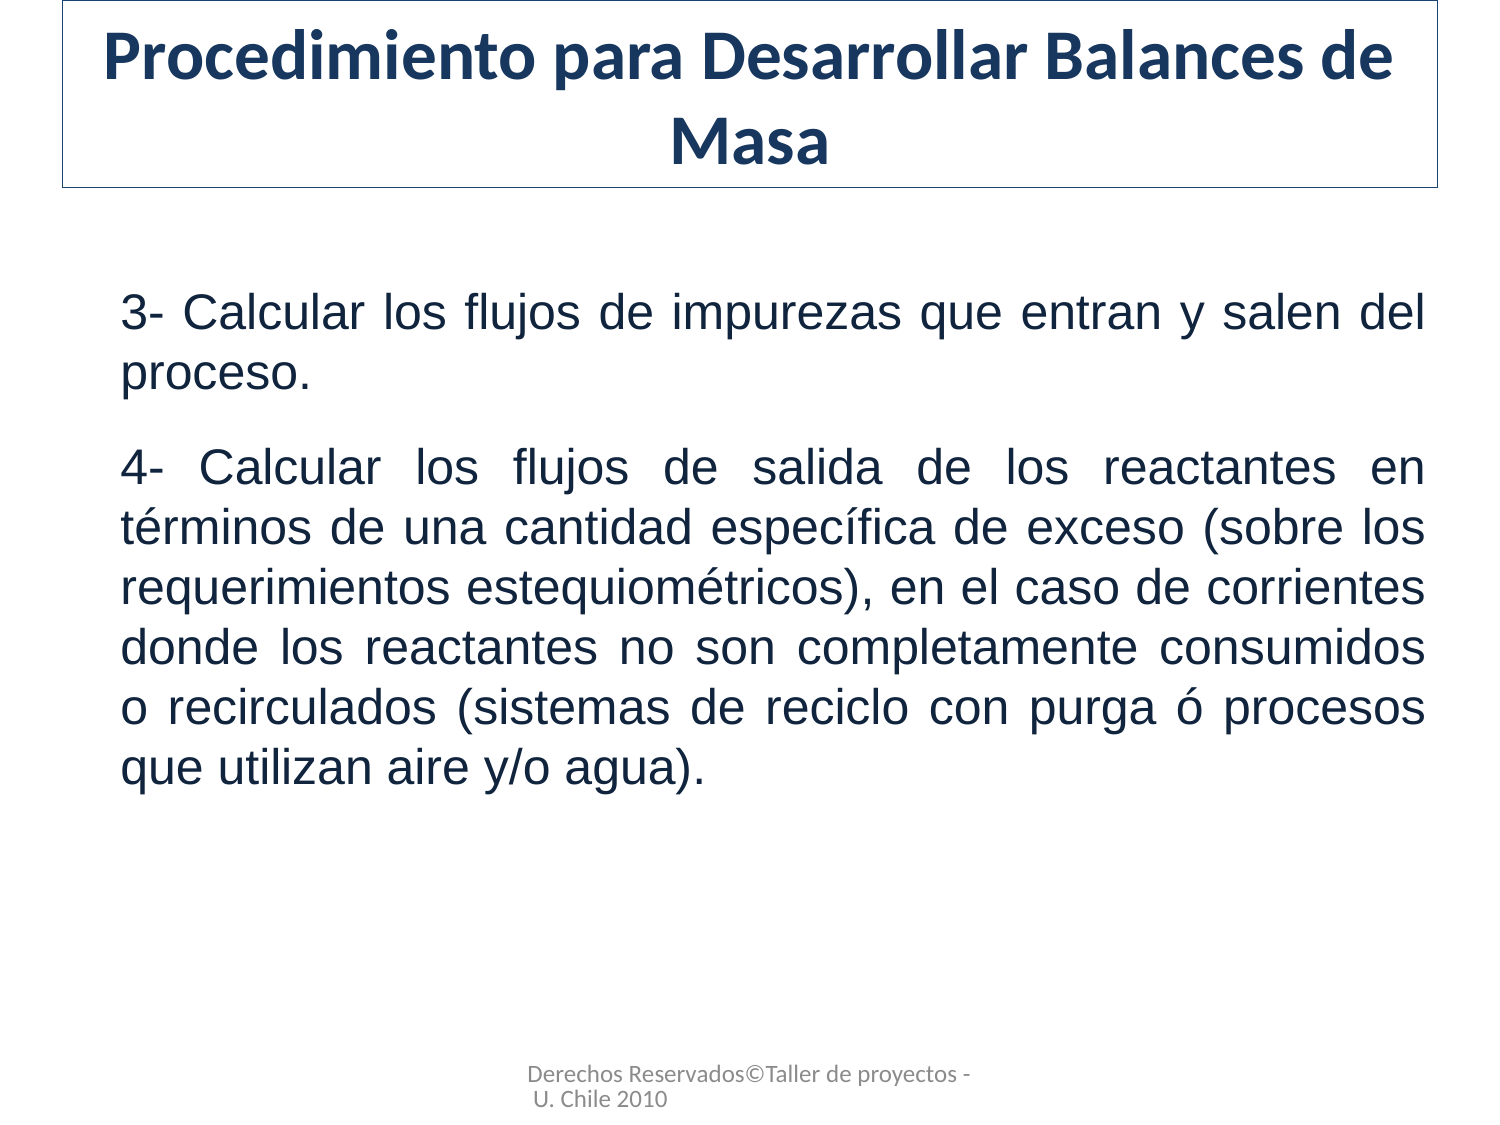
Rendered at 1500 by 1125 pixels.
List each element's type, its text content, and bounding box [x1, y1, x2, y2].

text_box 3- Calcular los flujos de impurezas que entran y salen del proceso. 4- Calcular los flujos de salida de los reactantes en términos de una cantidad específica de exceso (sobre los requerimientos estequiométricos), en el caso de corrientes donde los reactantes no son completamente consumidos o recirculados (sistemas de reciclo con purga ó procesos que utilizan aire y/o agua). [105, 272, 1442, 802]
footer Derechos Reservados©Taller de proyectos - U. Chile 2010 [512, 1042, 988, 1103]
title Procedimiento para Desarrollar Balances de Masa [62, 0, 1438, 188]
